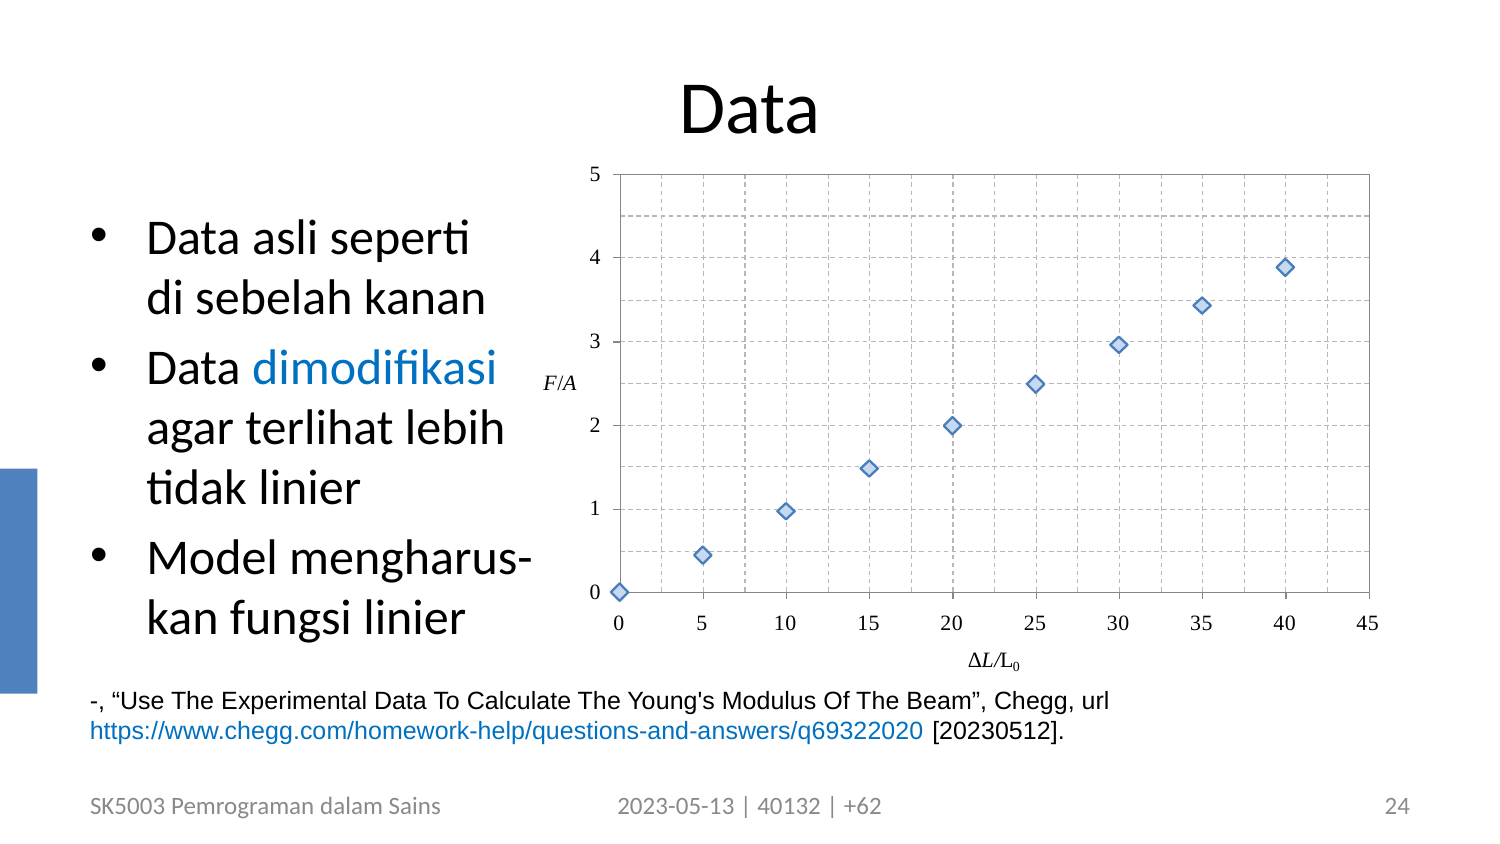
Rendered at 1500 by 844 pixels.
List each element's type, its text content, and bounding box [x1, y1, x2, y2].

picture [537, 146, 1413, 678]
list Data asli seperti di sebelah kanan Data dimodifikasi agar terlihat lebih tidak linier Model mengharus- kan fungsi linier [74, 196, 1426, 754]
slide_number SK5003 Pemrograman dalam Sains [75, 782, 463, 827]
slide_number 24 [1074, 782, 1425, 827]
title Data [74, 33, 1426, 175]
footer 2023-05-13 | 40132 | +62 [512, 782, 988, 827]
text_box -, “Use The Experimental Data To Calculate The Young's Modulus Of The Beam”, Chegg, url https://www.chegg.com/homework-help/questions-and-answers/q69322020 [20230512]. [74, 677, 1425, 752]
